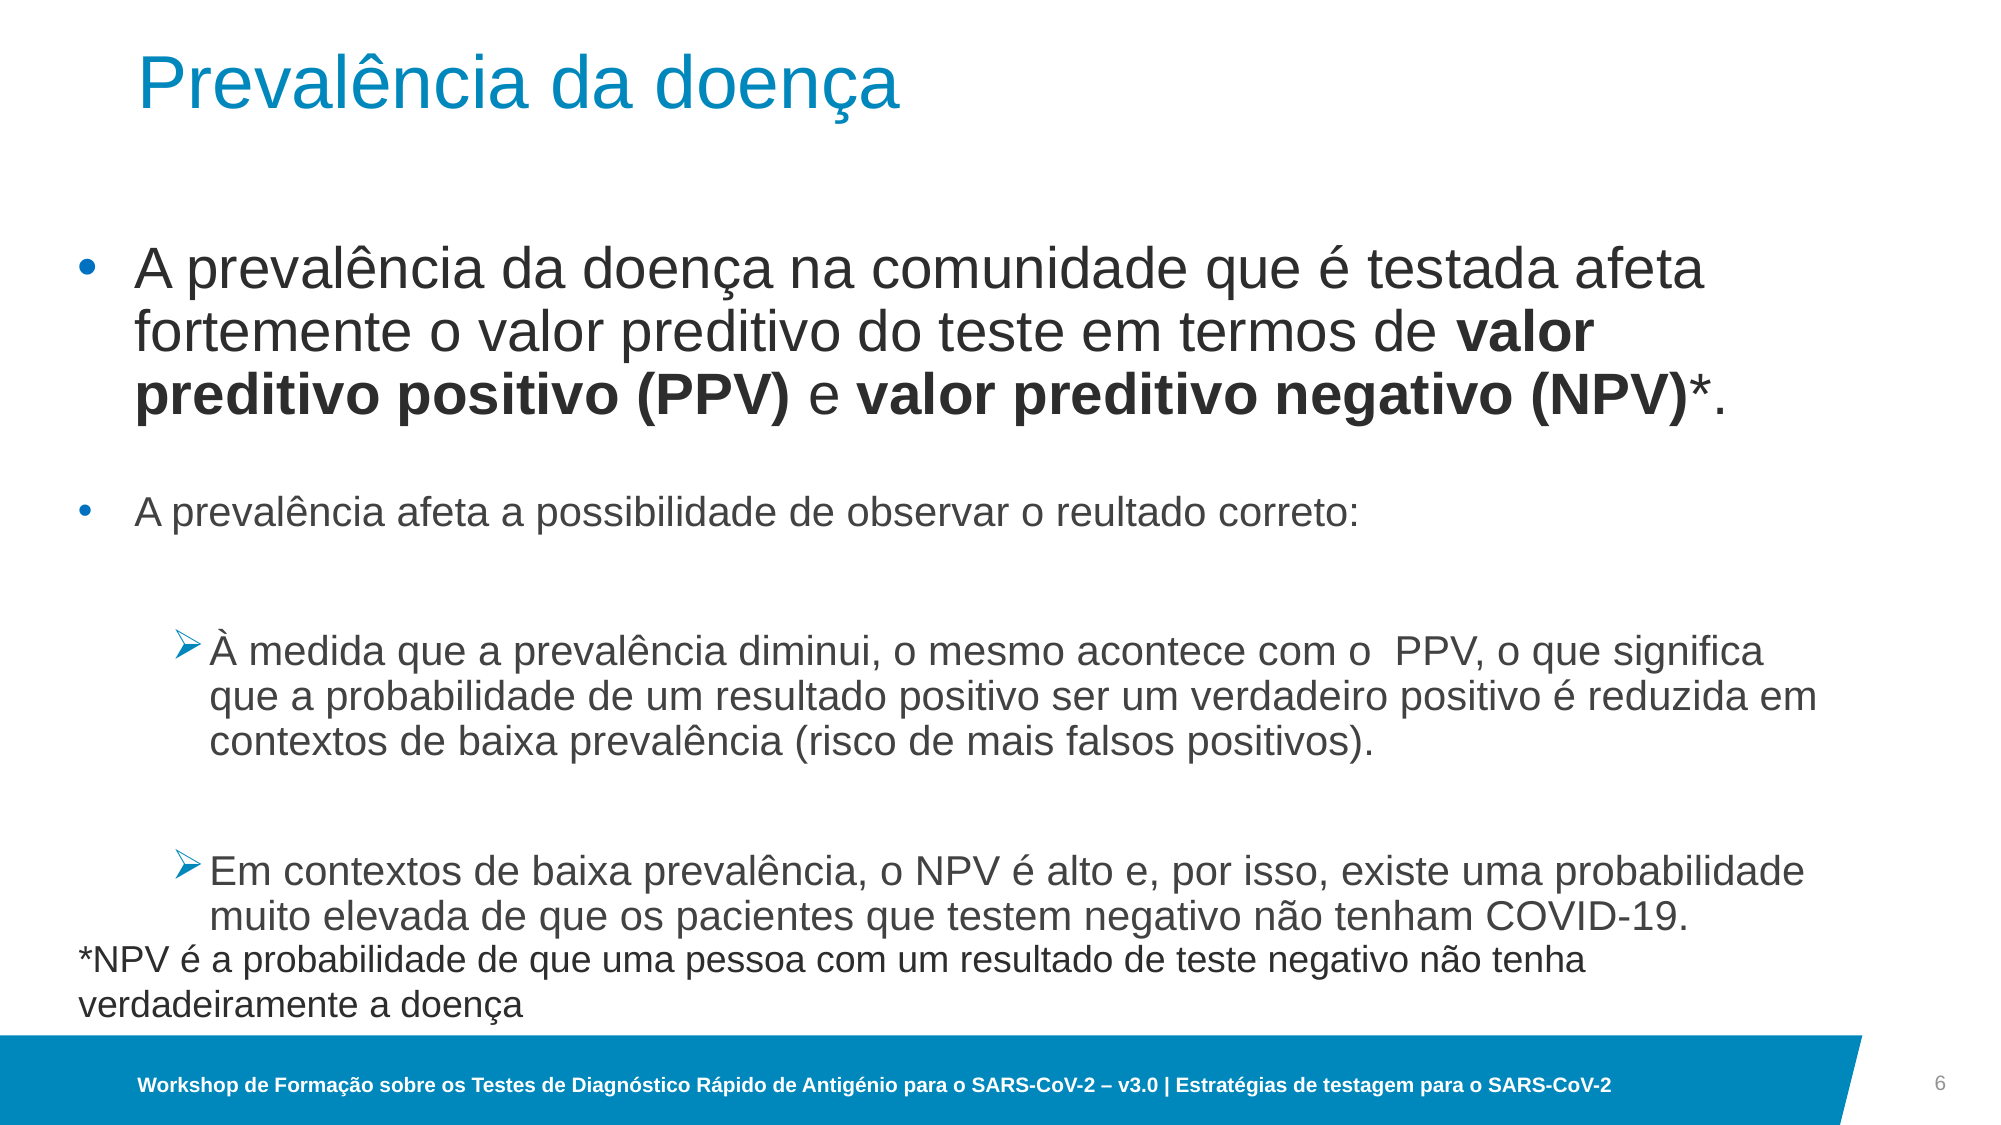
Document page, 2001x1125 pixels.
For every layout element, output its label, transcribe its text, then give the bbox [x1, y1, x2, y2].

footer Workshop de Formação sobre os Testes de Diagnóstico Rápido de Antigénio para o SARS-CoV-2 – v3.0 | Estratégias de testagem para o SARS-CoV-2 [137, 1078, 1648, 1125]
slide_number 6 [1862, 1035, 1947, 1125]
text_box *NPV é a probabilidade de que uma pessoa com um resultado de teste negativo não tenha verdadeiramente a doença [63, 927, 1815, 1078]
title Prevalência da doença [137, 59, 1863, 215]
list A prevalência da doença na comunidade que é testada afeta fortemente o valor preditivo do teste em termos de valor preditivo positivo (PPV) e valor preditivo negativo (NPV)*. A prevalência afeta a possibilidade de observar o reultado correto: À medida que a prevalência diminui, o mesmo acontece com o PPV, o que significa que a probabilidade de um resultado positivo ser um verdadeiro positivo é reduzida em contextos de baixa prevalência (risco de mais falsos positivos). Em contextos de baixa prevalência, o NPV é alto e, por isso, existe uma probabilidade muito elevada de que os pacientes que testem negativo não tenham COVID-19. [63, 231, 1861, 469]
